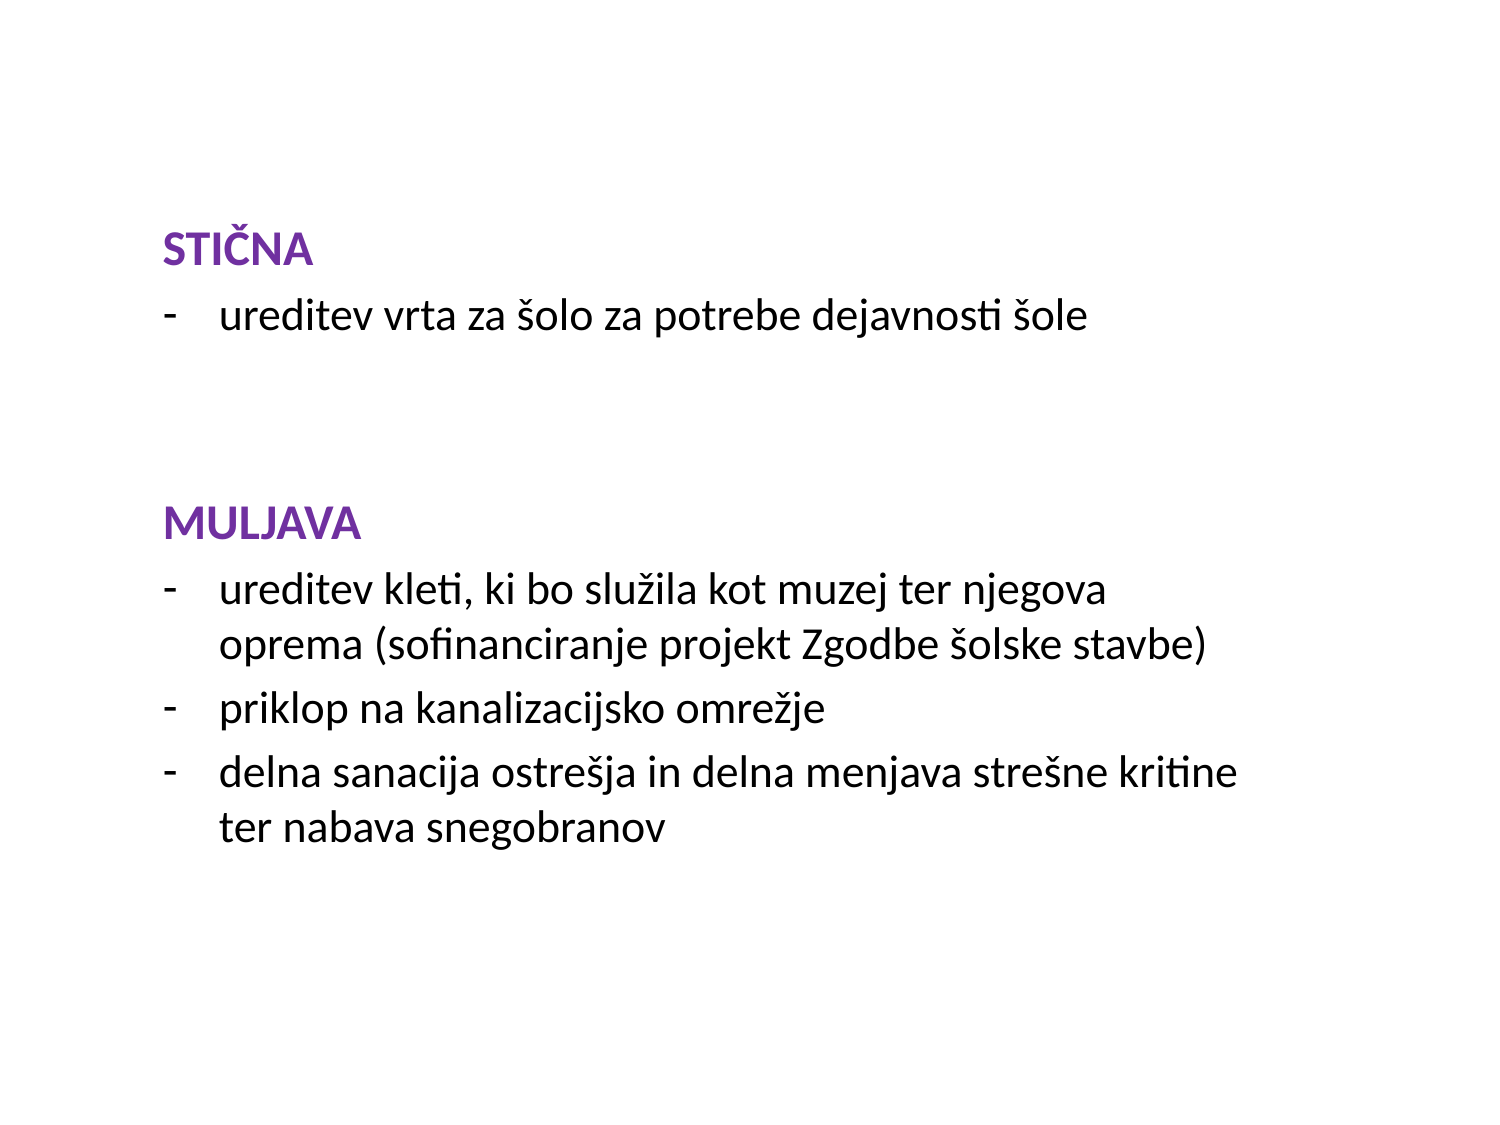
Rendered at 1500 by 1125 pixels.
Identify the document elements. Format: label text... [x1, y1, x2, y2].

subtitle STIČNA ureditev vrta za šolo za potrebe dejavnosti šole MULJAVA ureditev kleti, ki bo služila kot muzej ter njegova oprema (sofinanciranje projekt Zgodbe šolske stavbe) priklop na kanalizacijsko omrežje delna sanacija ostrešja in delna menjava strešne kritine ter nabava snegobranov [147, 208, 1275, 925]
